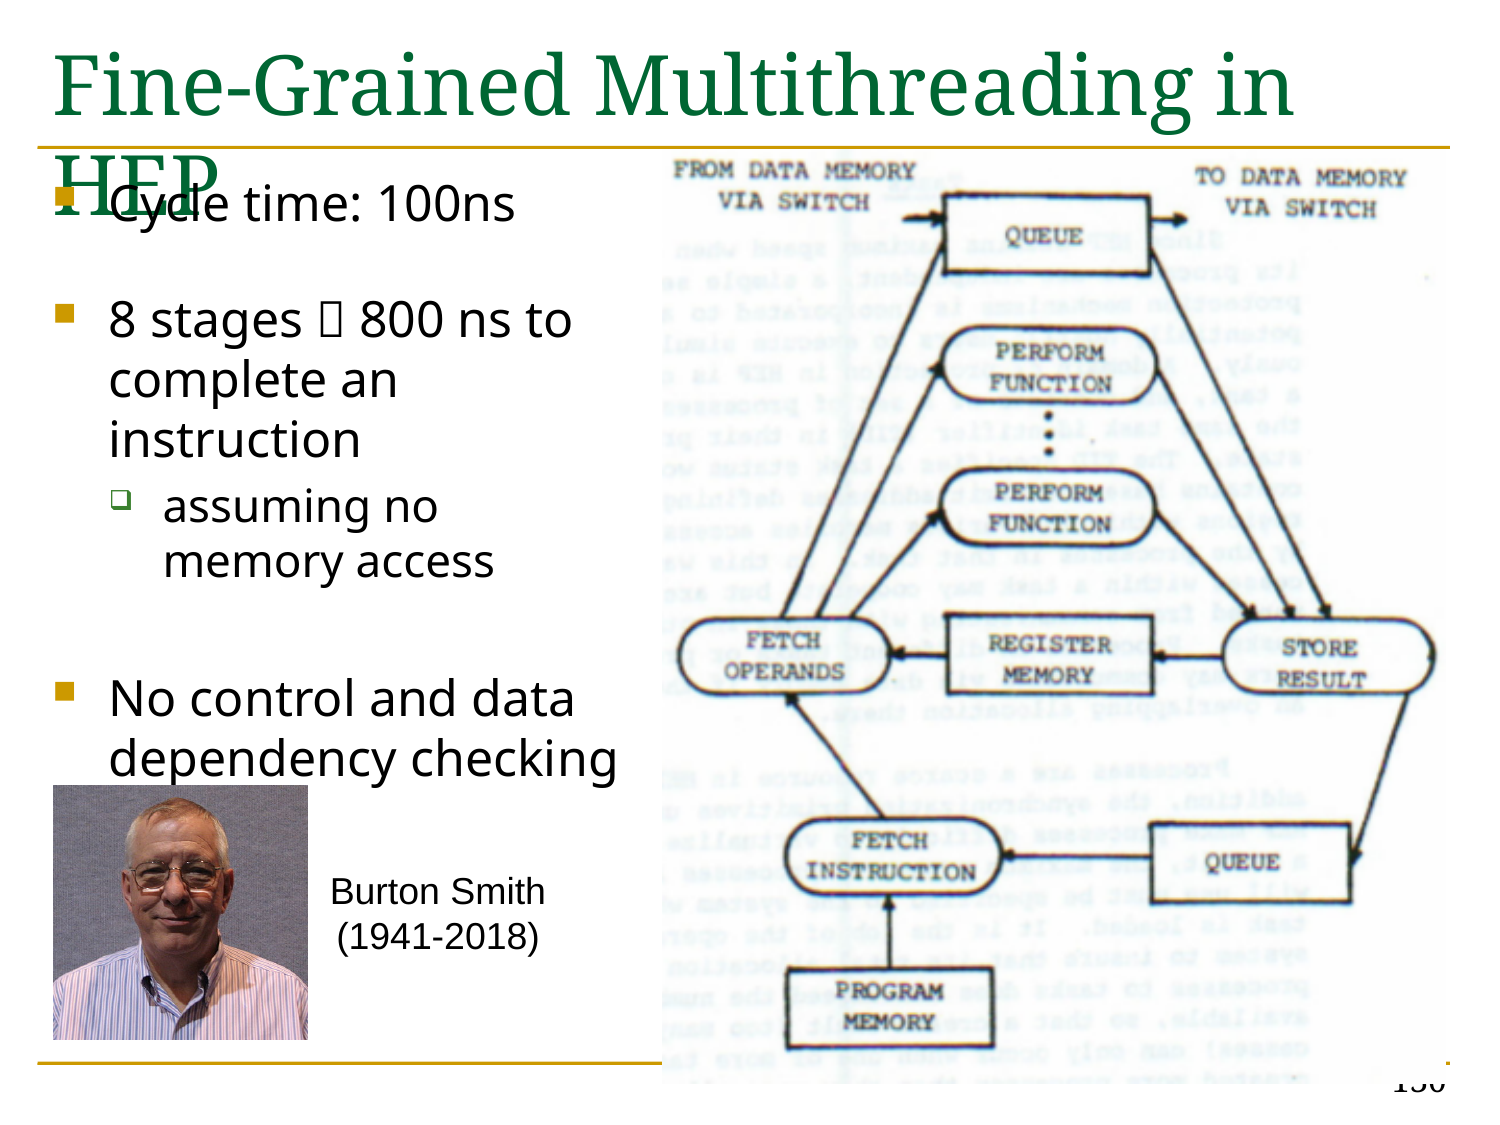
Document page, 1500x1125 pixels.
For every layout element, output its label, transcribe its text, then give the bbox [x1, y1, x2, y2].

title Fine-Grained Multithreading in HEP [37, 24, 1450, 200]
picture [662, 149, 1446, 1084]
slide_number 130 [1111, 1036, 1462, 1112]
picture [53, 785, 308, 1040]
list Cycle time: 100ns 8 stages  800 ns to complete an instruction assuming no memory access No control and data dependency checking [37, 163, 638, 1016]
text_box Burton Smith (1941-2018) [314, 859, 562, 965]
